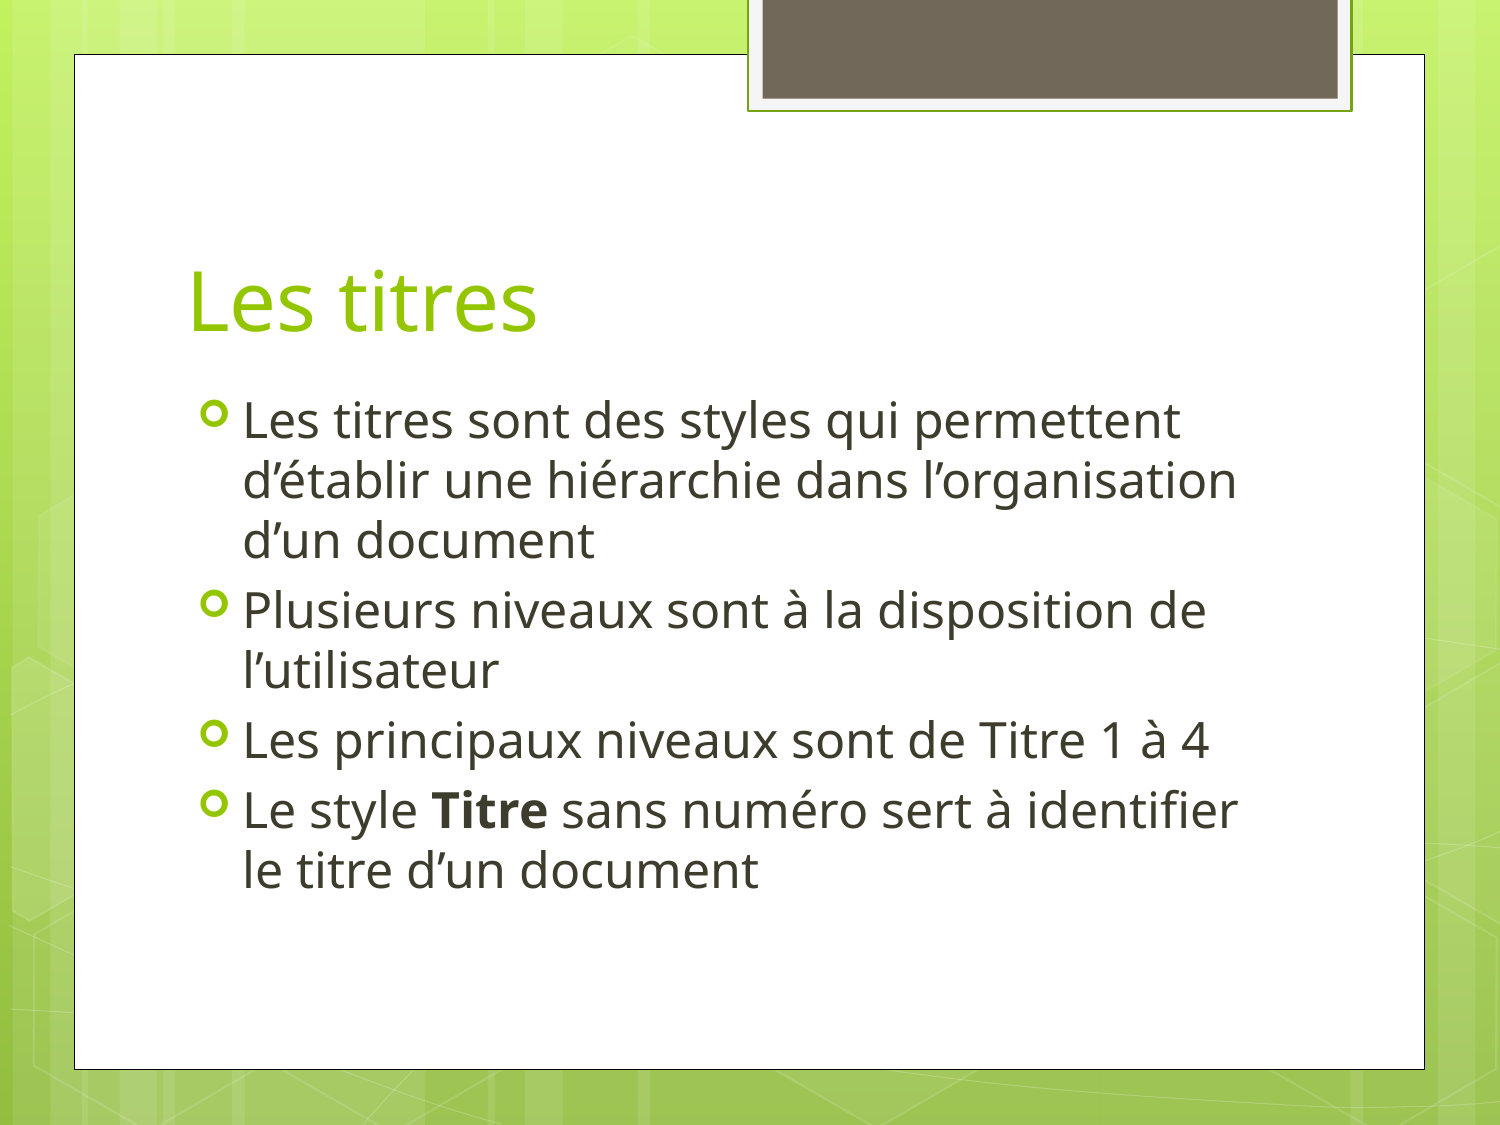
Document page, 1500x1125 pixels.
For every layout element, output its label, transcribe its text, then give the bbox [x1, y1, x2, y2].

list Les titres sont des styles qui permettent d’établir une hiérarchie dans l’organisation d’un document Plusieurs niveaux sont à la disposition de l’utilisateur Les principaux niveaux sont de Titre 1 à 4 Le style Titre sans numéro sert à identifier le titre d’un document [171, 381, 1283, 957]
title Les titres [171, 168, 1324, 357]
